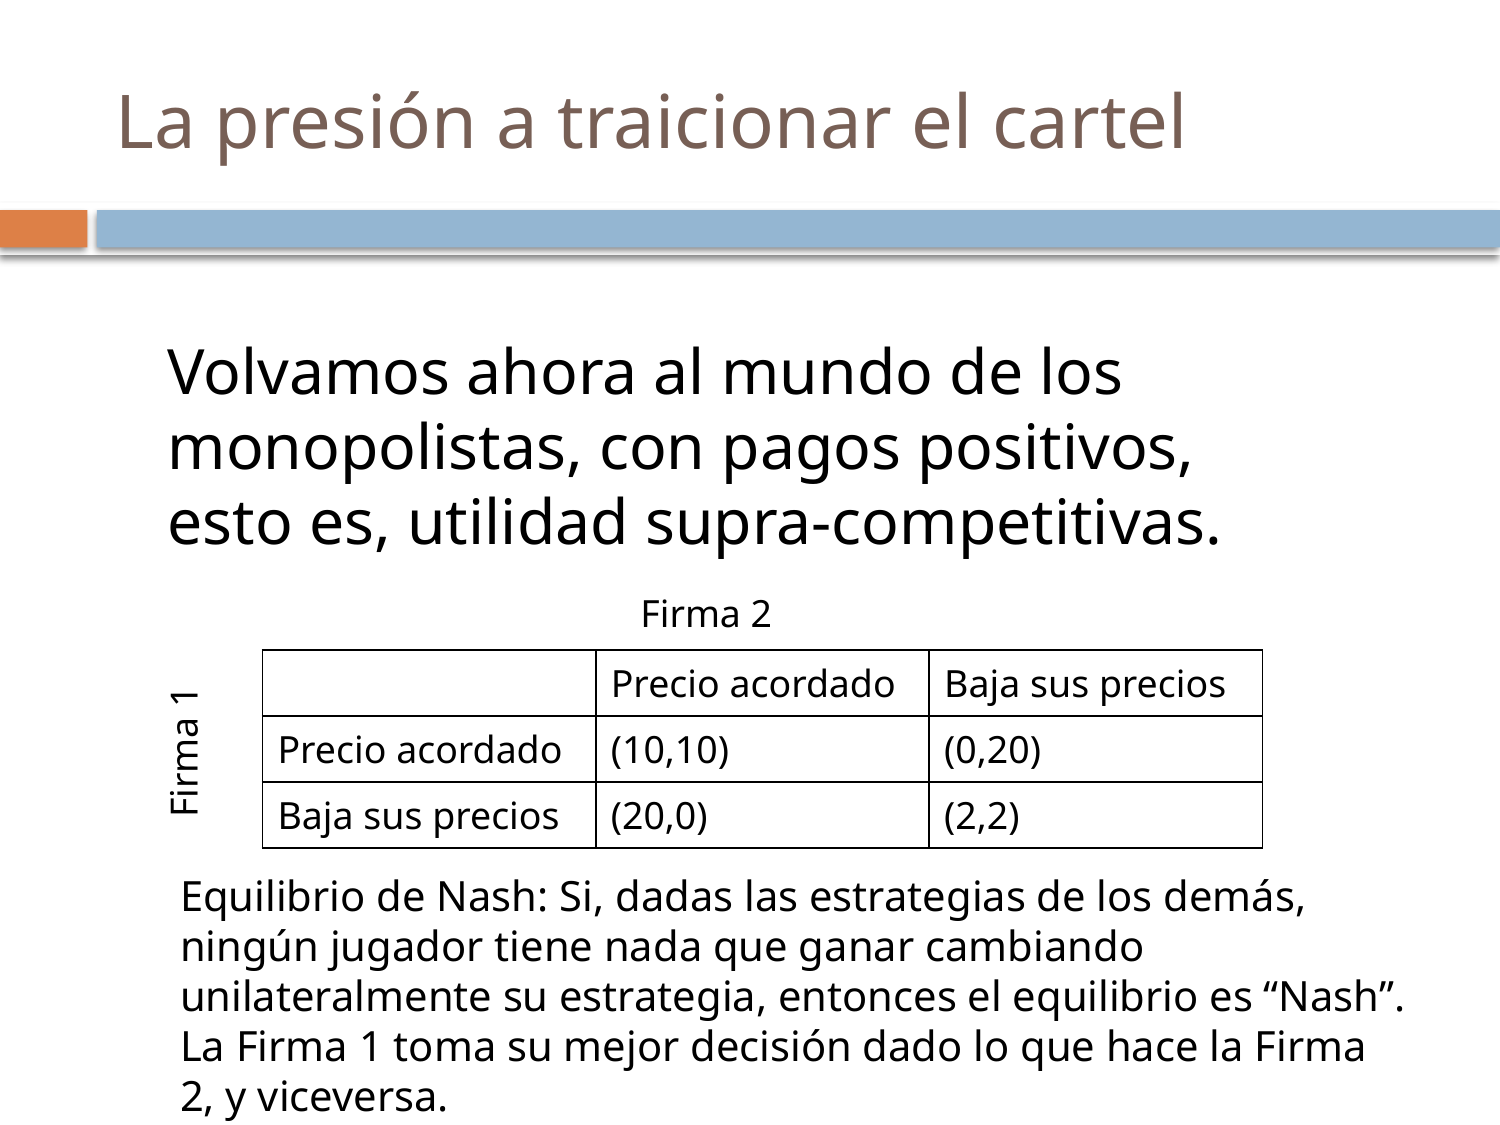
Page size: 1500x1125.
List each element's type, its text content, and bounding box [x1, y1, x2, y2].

table_cell (2,2) [930, 783, 1262, 847]
table_header [263, 651, 595, 715]
table_cell Baja sus precios [263, 783, 595, 847]
table_header Baja sus precios [930, 651, 1262, 715]
text_box Volvamos ahora al mundo de los monopolistas, con pagos positivos, esto es, utilidad supra-competitivas. [152, 324, 1288, 640]
table_cell Precio acordado [263, 717, 595, 781]
table_cell (20,0) [597, 783, 928, 847]
table_cell (0,20) [930, 717, 1262, 781]
text_box Firma 1 [152, 671, 213, 833]
title La presión a traicionar el cartel [100, 37, 1438, 200]
table_cell (10,10) [597, 717, 928, 781]
table_header Precio acordado [597, 651, 928, 715]
text_box Equilibrio de Nash: Si, dadas las estrategias de los demás, ningún jugador tiene nada que ganar cambiando unilateralmente su estrategia, entonces el equilibrio es “Nash”. La Firma 1 toma su mejor decisión dado lo que hace la Firma 2, y viceversa. [165, 862, 1425, 1125]
